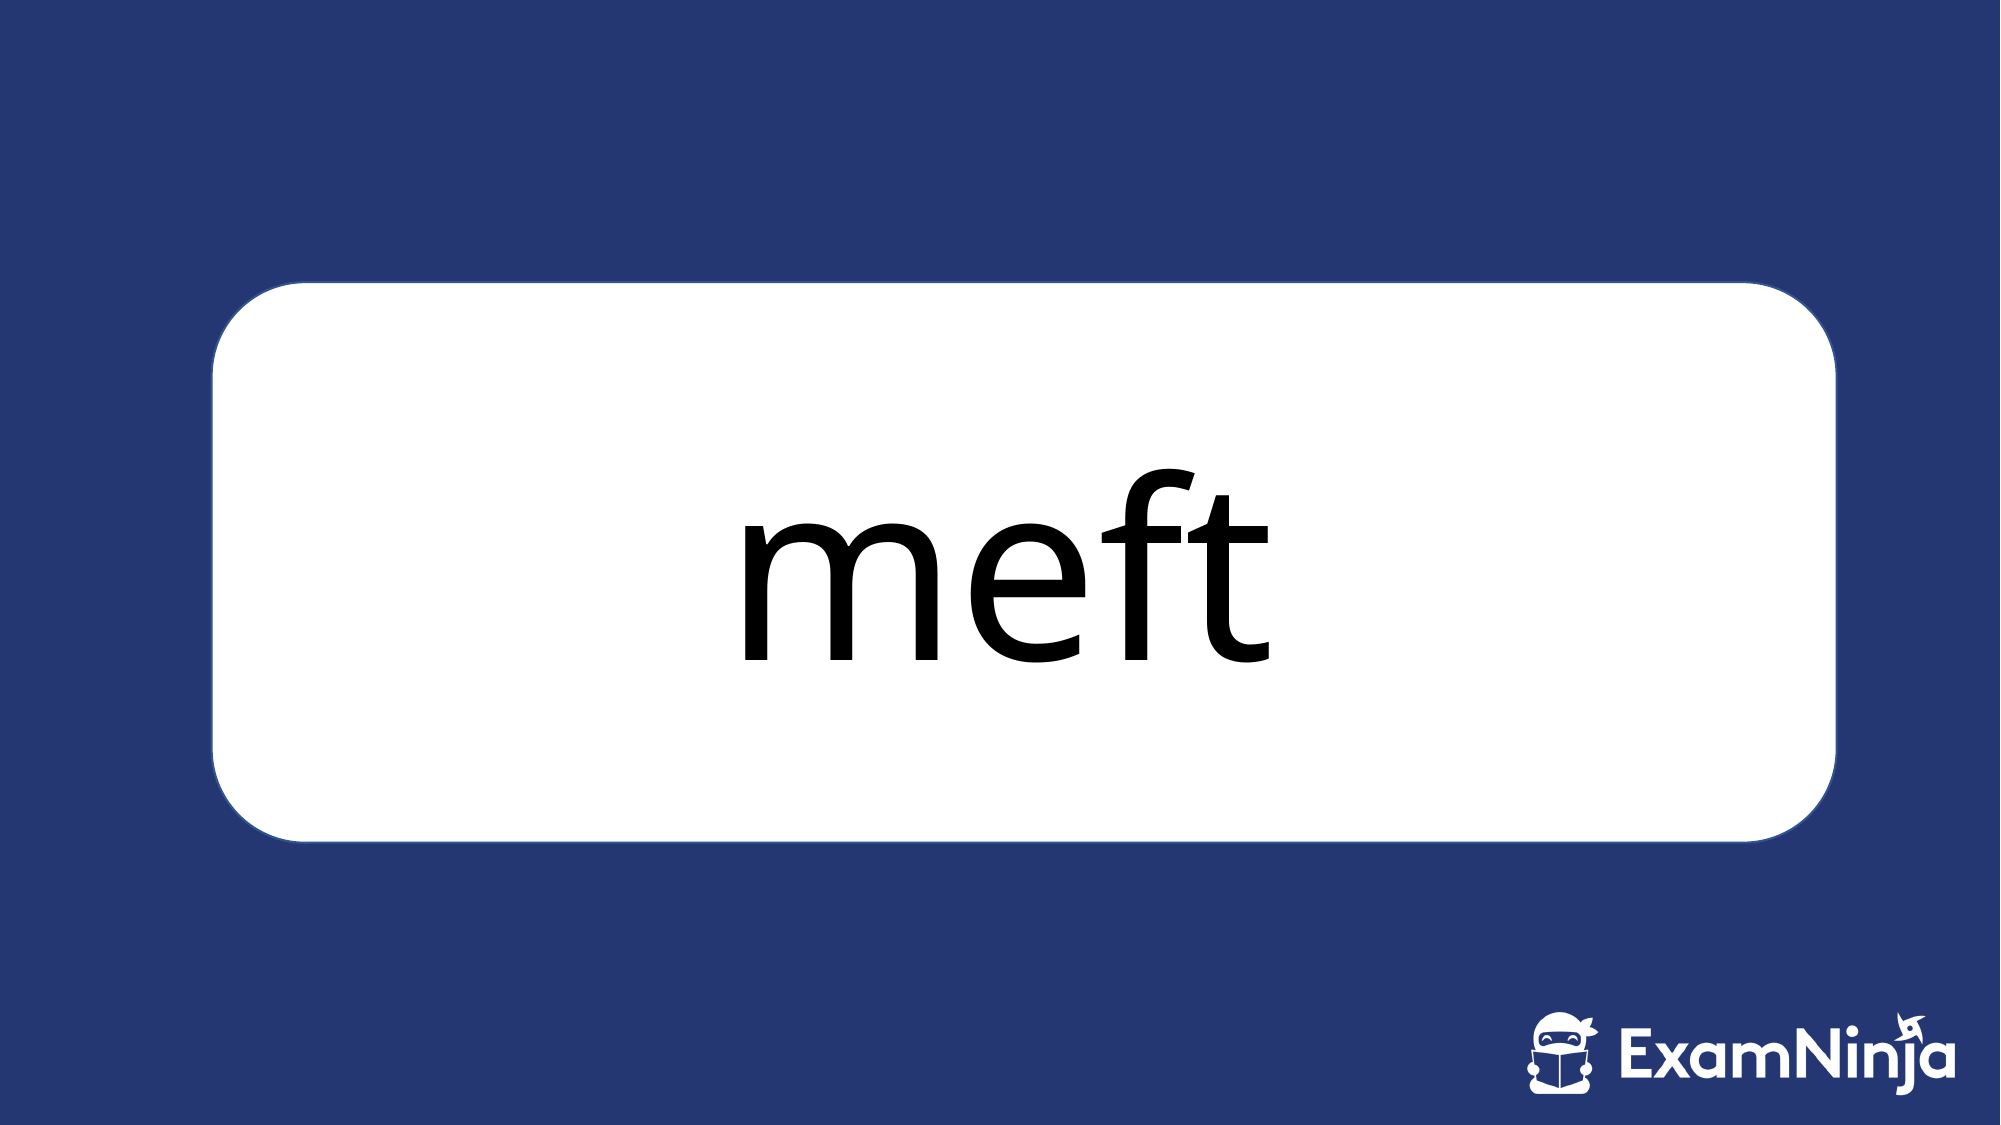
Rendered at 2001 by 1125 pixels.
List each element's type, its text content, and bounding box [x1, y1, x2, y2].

text_box [210, 719, 1838, 844]
text_box meft [143, 403, 1857, 719]
picture [1501, 1003, 1979, 1102]
text_box [210, 281, 1838, 403]
